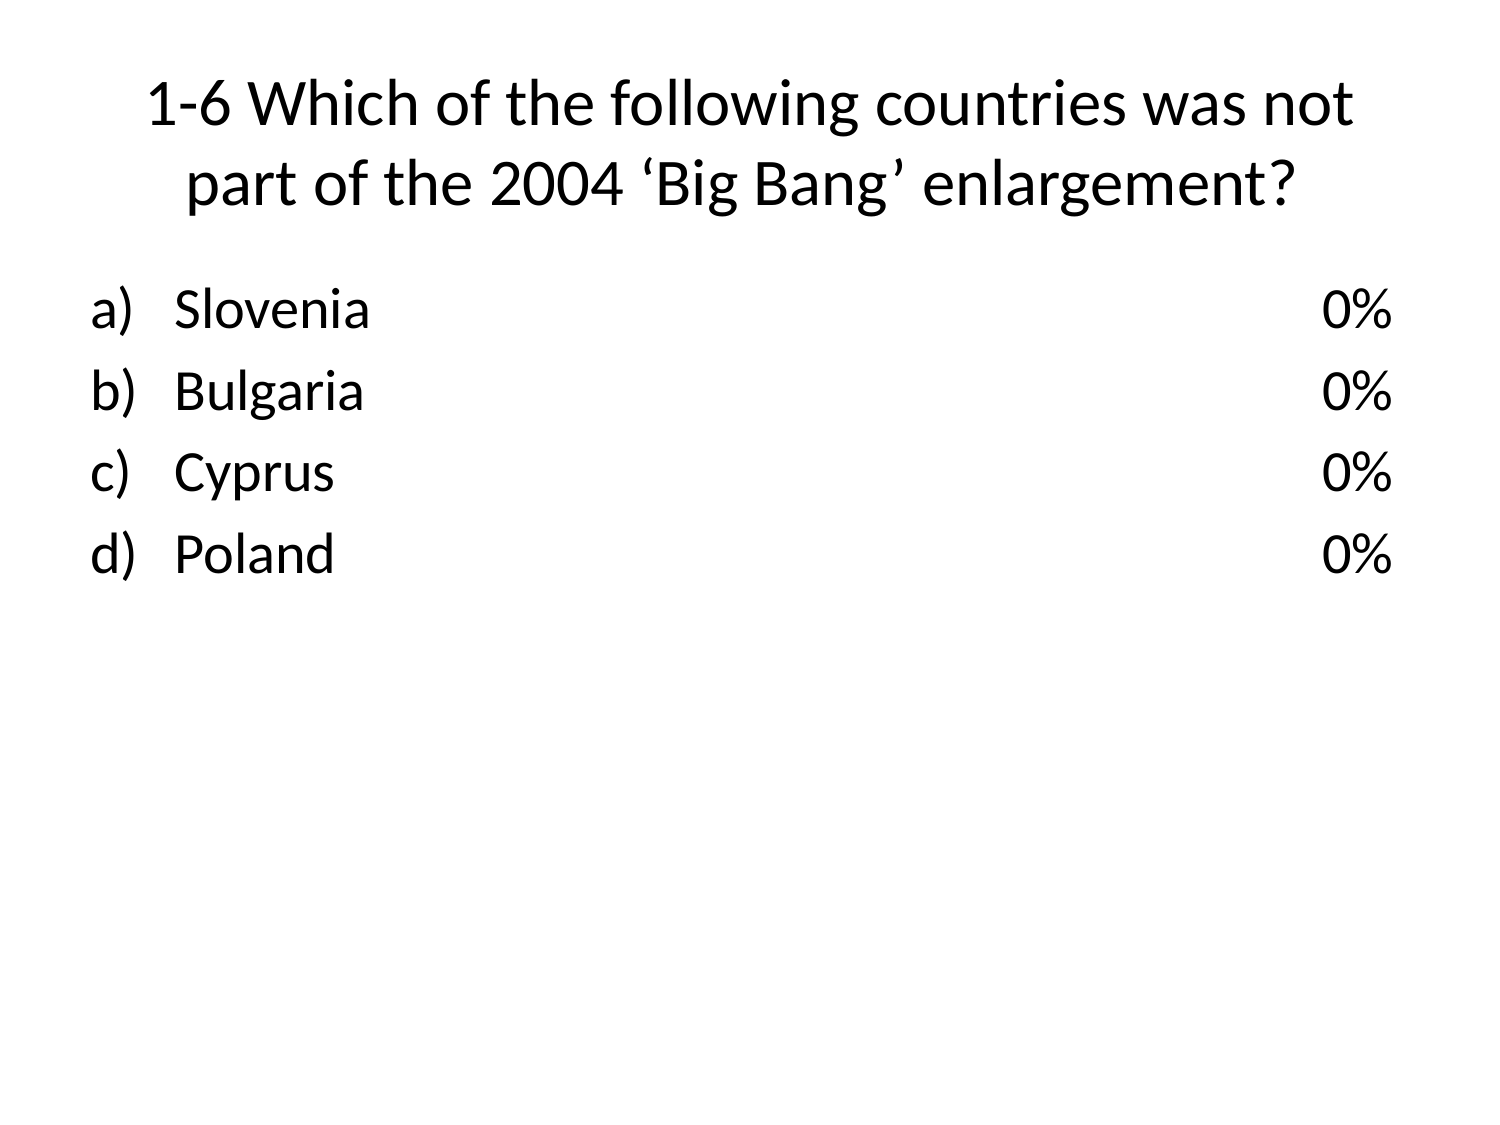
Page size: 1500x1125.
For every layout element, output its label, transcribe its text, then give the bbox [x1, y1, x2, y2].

title 1-6 Which of the following countries was not part of the 2004 ‘Big Bang’ enlargement? [74, 37, 1426, 241]
list Slovenia Bulgaria Cyprus Poland [74, 262, 1117, 604]
list 0% 0% 0% 0% [1124, 262, 1409, 1006]
